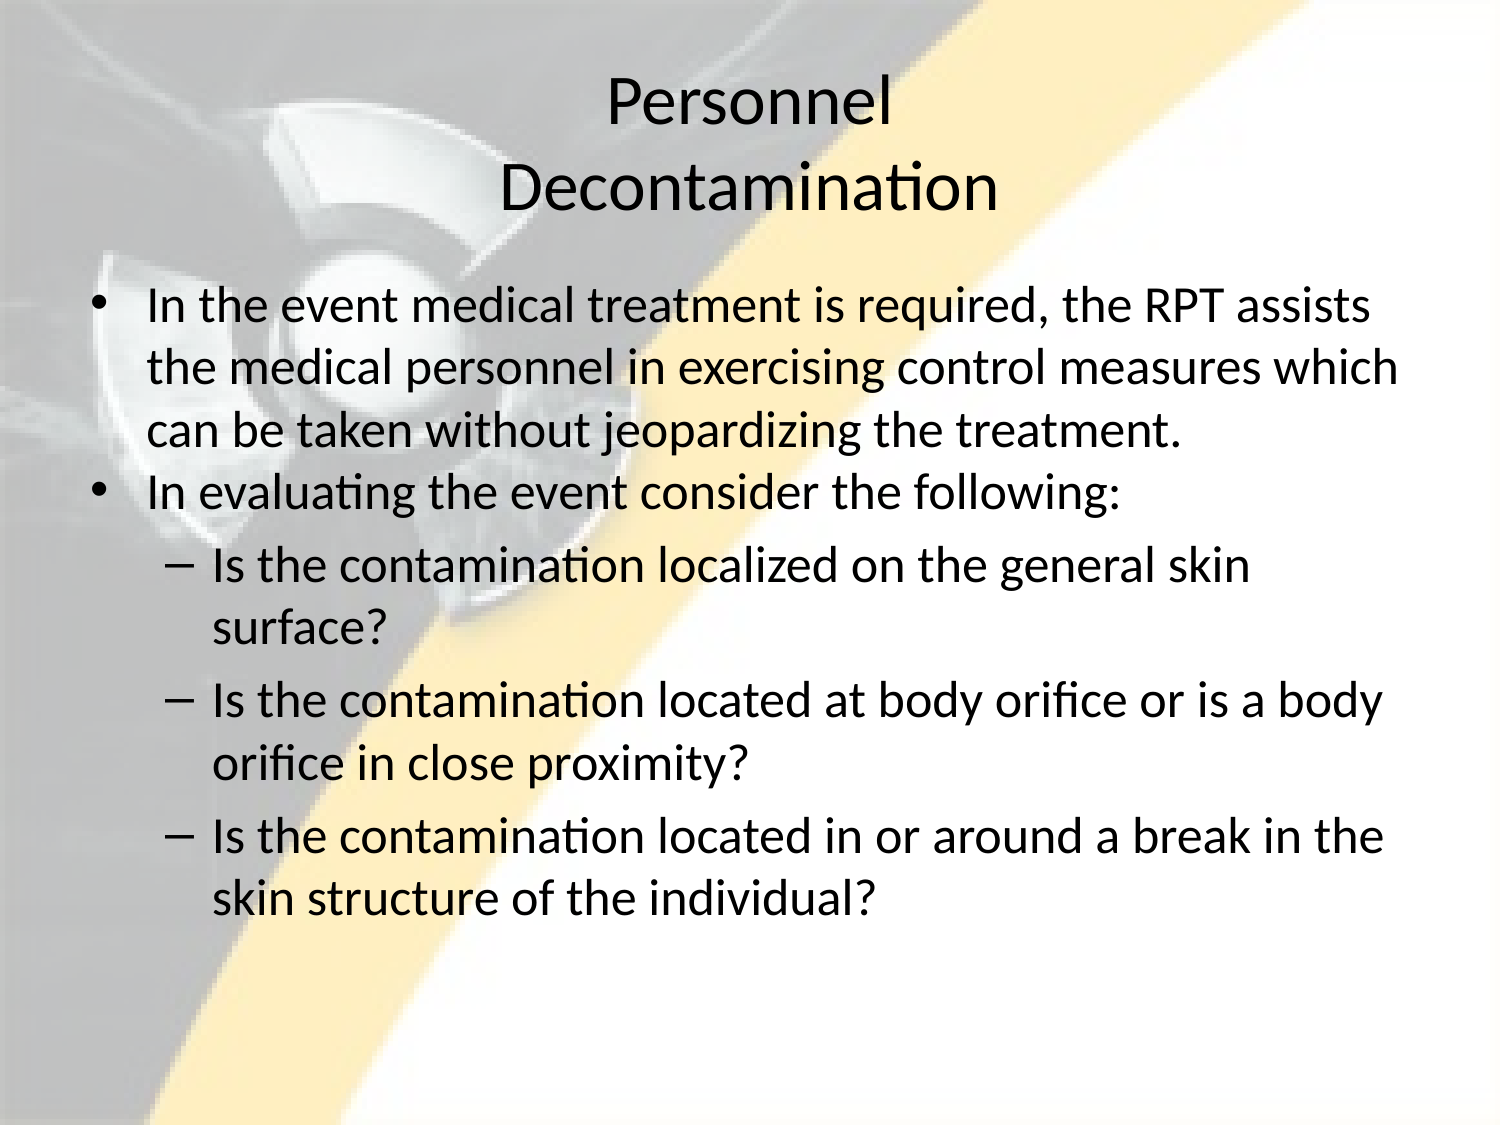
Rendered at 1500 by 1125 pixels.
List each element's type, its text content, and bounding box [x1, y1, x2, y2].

list In the event medical treatment is required, the RPT assists the medical personnel in exercising control measures which can be taken without jeopardizing the treatment. In evaluating the event consider the following: Is the contamination localized on the general skin surface? Is the contamination located at body orifice or is a body orifice in close proximity? Is the contamination located in or around a break in the skin structure of the individual? [75, 262, 1425, 1038]
title Personnel Decontamination [75, 45, 1425, 233]
